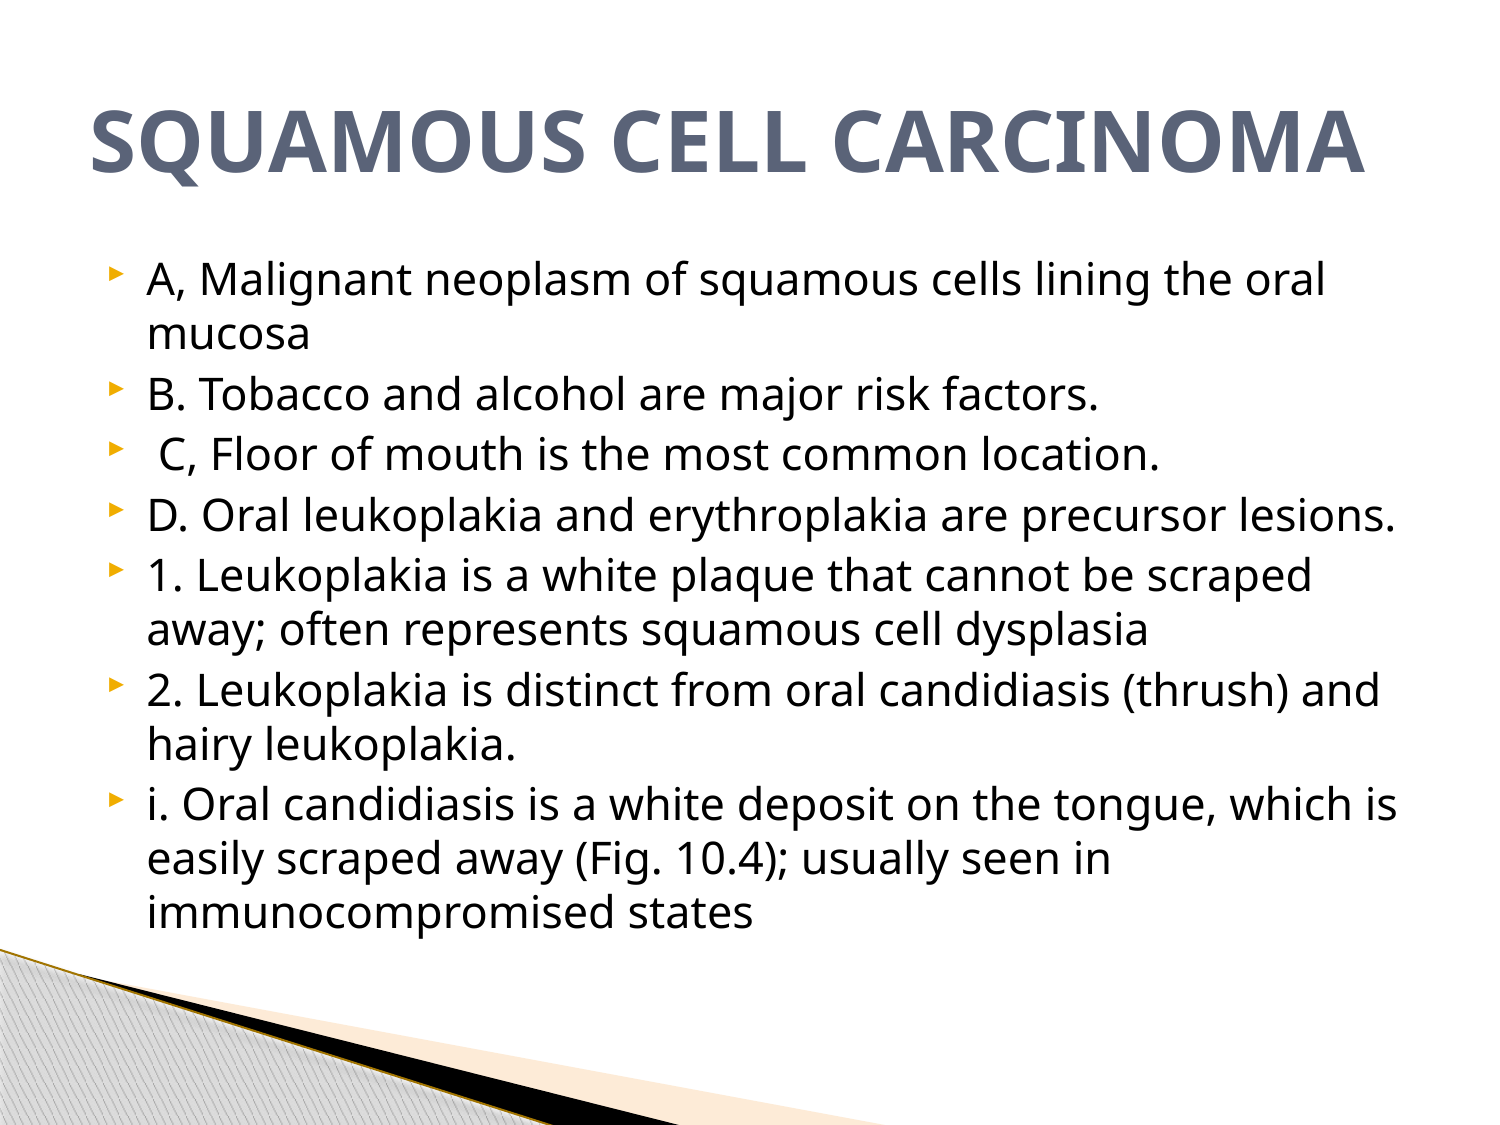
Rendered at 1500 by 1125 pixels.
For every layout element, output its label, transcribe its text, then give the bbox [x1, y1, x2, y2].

list A, Malignant neoplasm of squamous cells lining the oral mucosa B. Tobacco and alcohol are major risk factors. C, Floor of mouth is the most common location. D. Oral leukoplakia and erythroplakia are precursor lesions. 1. Leukoplakia is a white plaque that cannot be scraped away; often represents squamous cell dysplasia 2. Leukoplakia is distinct from oral candidiasis (thrush) and hairy leukoplakia. i. Oral candidiasis is a white deposit on the tongue, which is easily scraped away (Fig. 10.4); usually seen in immunocompromised states [75, 243, 1425, 986]
title SQUAMOUS CELL CARCINOMA [75, 45, 1425, 233]
